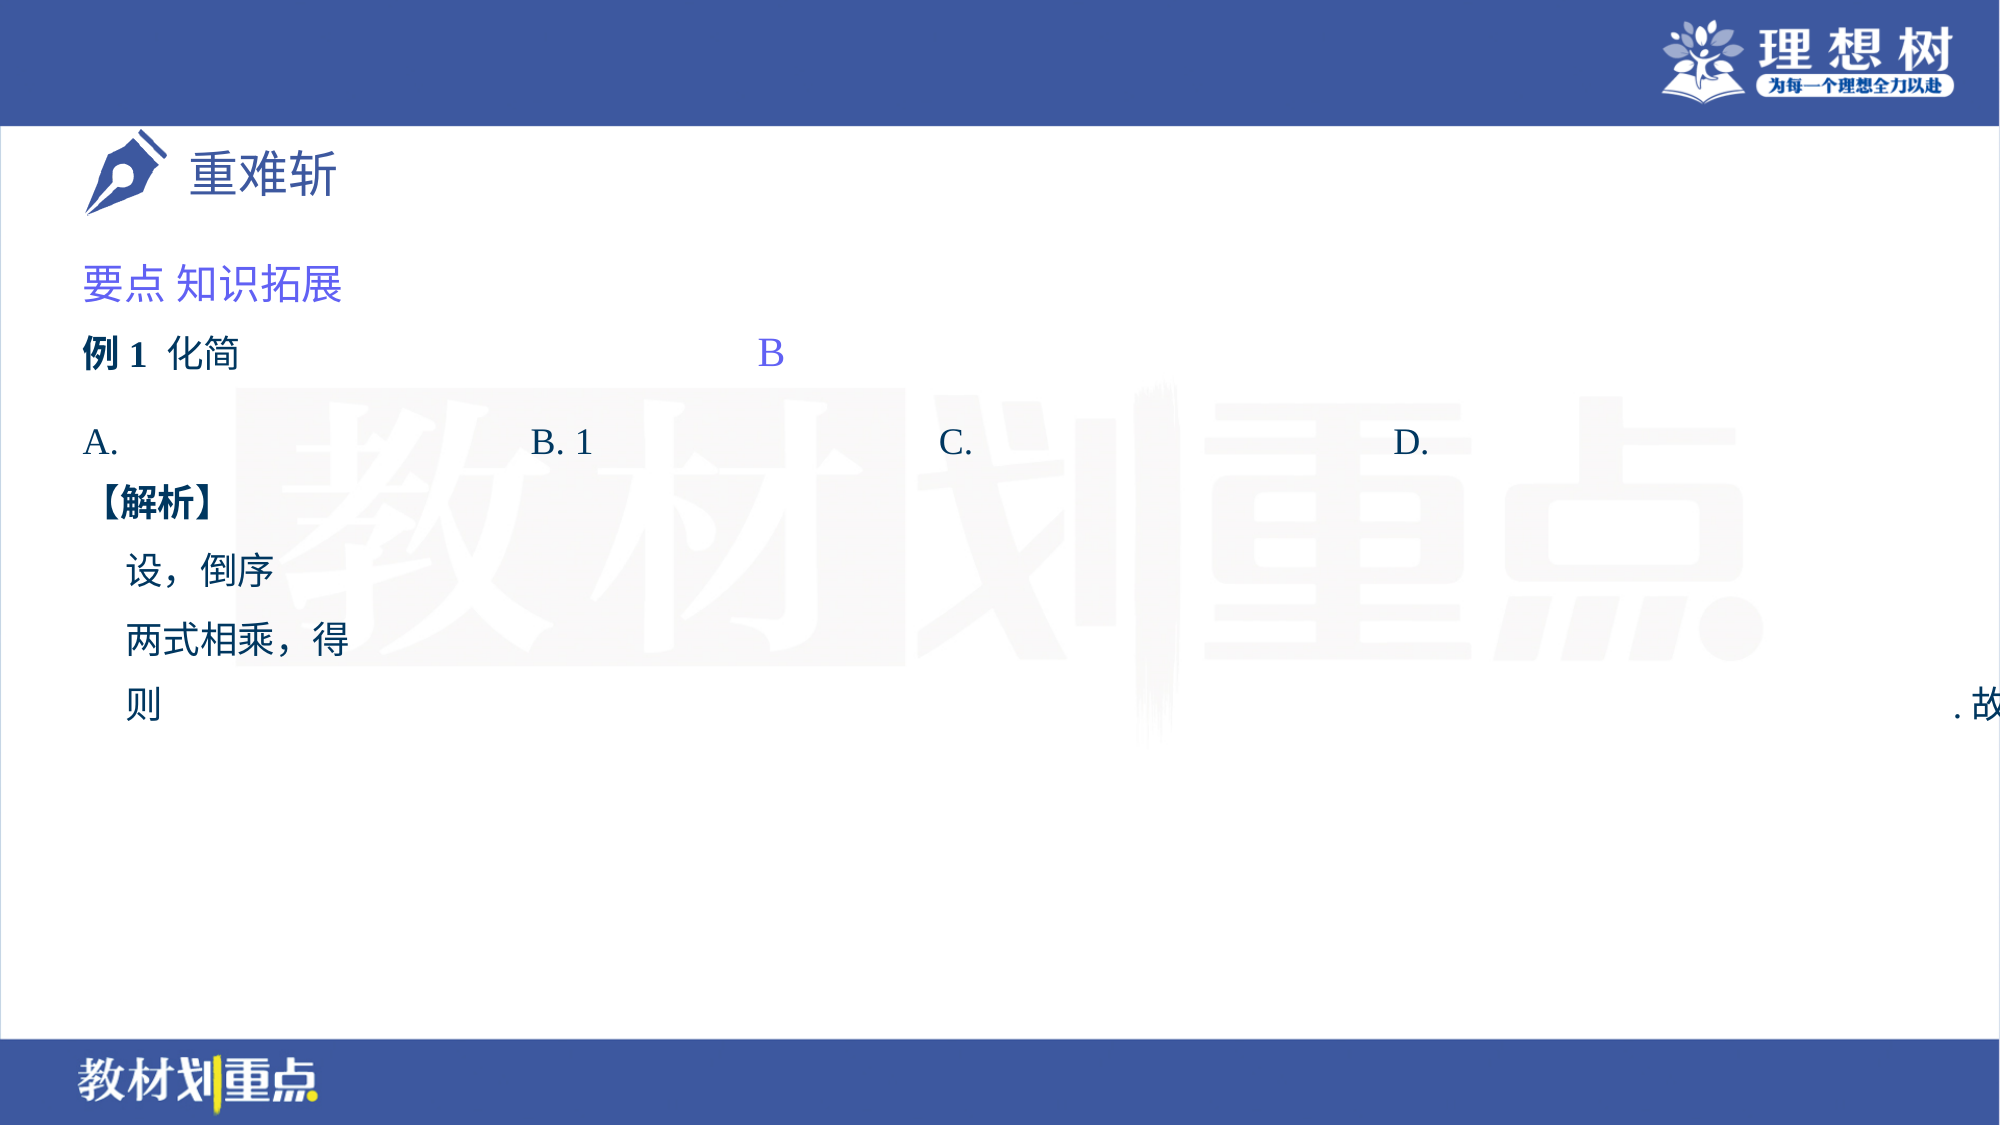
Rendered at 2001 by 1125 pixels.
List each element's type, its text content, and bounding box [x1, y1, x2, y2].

picture [1993, 696, 2000, 708]
picture [0, 0, 2000, 1125]
picture [1977, 706, 1985, 714]
text_box B [742, 322, 801, 373]
text_box 要点 知识拓展 [82, 236, 1817, 371]
text_box 重难斩 [188, 129, 485, 216]
